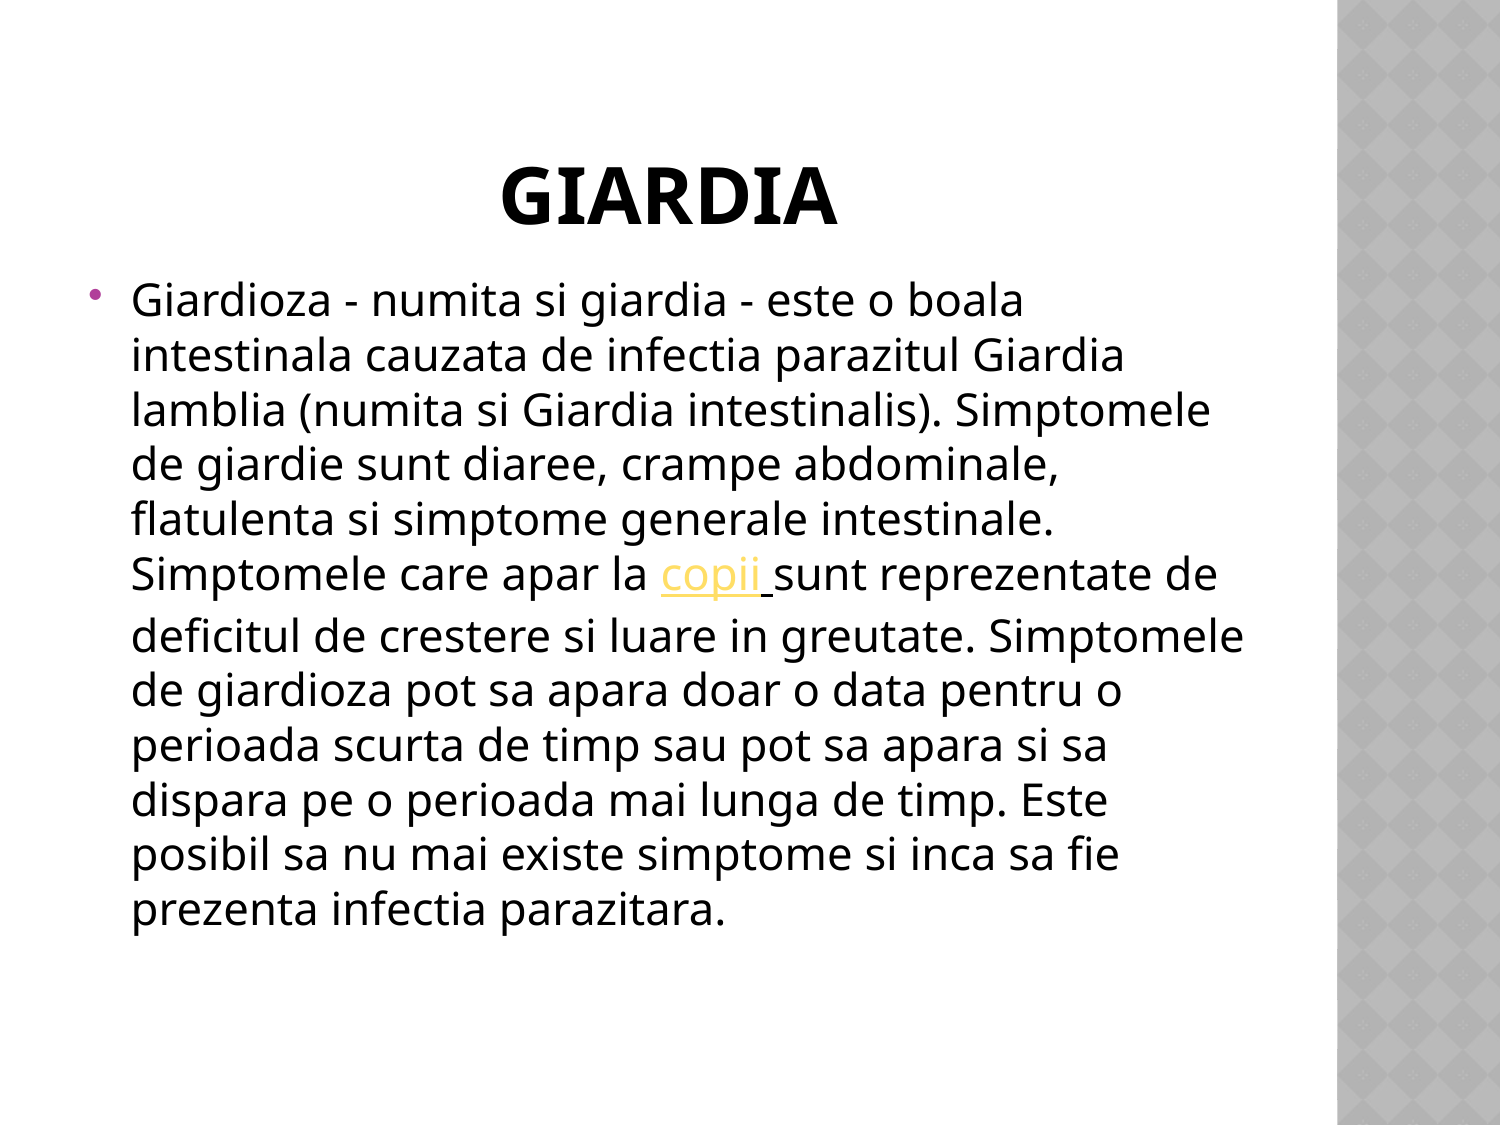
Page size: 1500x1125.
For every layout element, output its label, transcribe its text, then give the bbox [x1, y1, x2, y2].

list Giardioza - numita si giardia - este o boala intestinala cauzata de infectia parazitul Giardia lamblia (numita si Giardia intestinalis). Simptomele de giardie sunt diaree, crampe abdominale, flatulenta si simptome generale intestinale. Simptomele care apar la copii sunt reprezentate de deficitul de crestere si luare in greutate. Simptomele de giardioza pot sa apara doar o data pentru o perioada scurta de timp sau pot sa apara si sa dispara pe o perioada mai lunga de timp. Este posibil sa nu mai existe simptome si inca sa fie prezenta infectia parazitara. [75, 264, 1263, 1059]
title Giardia [75, 52, 1263, 240]
